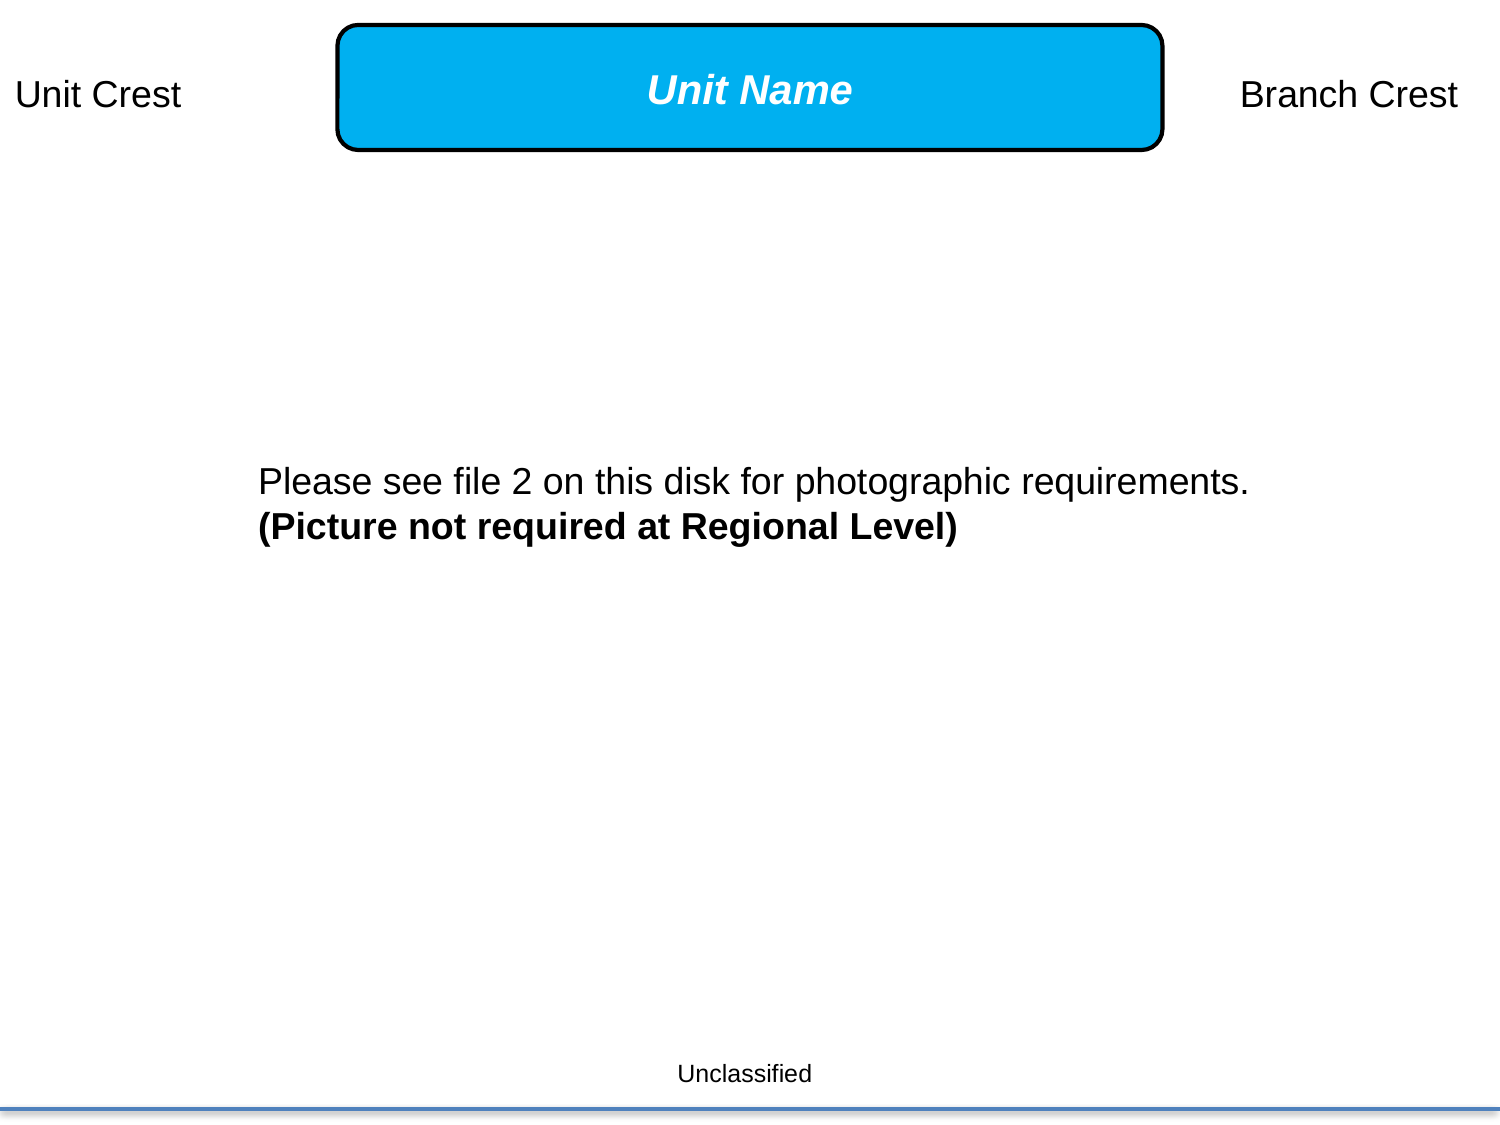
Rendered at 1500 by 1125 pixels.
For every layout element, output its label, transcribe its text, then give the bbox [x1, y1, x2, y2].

text_box Unit Crest [0, 62, 238, 123]
text_box Unclassified [662, 1050, 828, 1095]
text_box Please see file 2 on this disk for photographic requirements. (Picture not required at Regional Level) [243, 449, 1276, 555]
text_box Branch Crest [1224, 62, 1488, 123]
text_box Unit Name [335, 22, 1165, 153]
